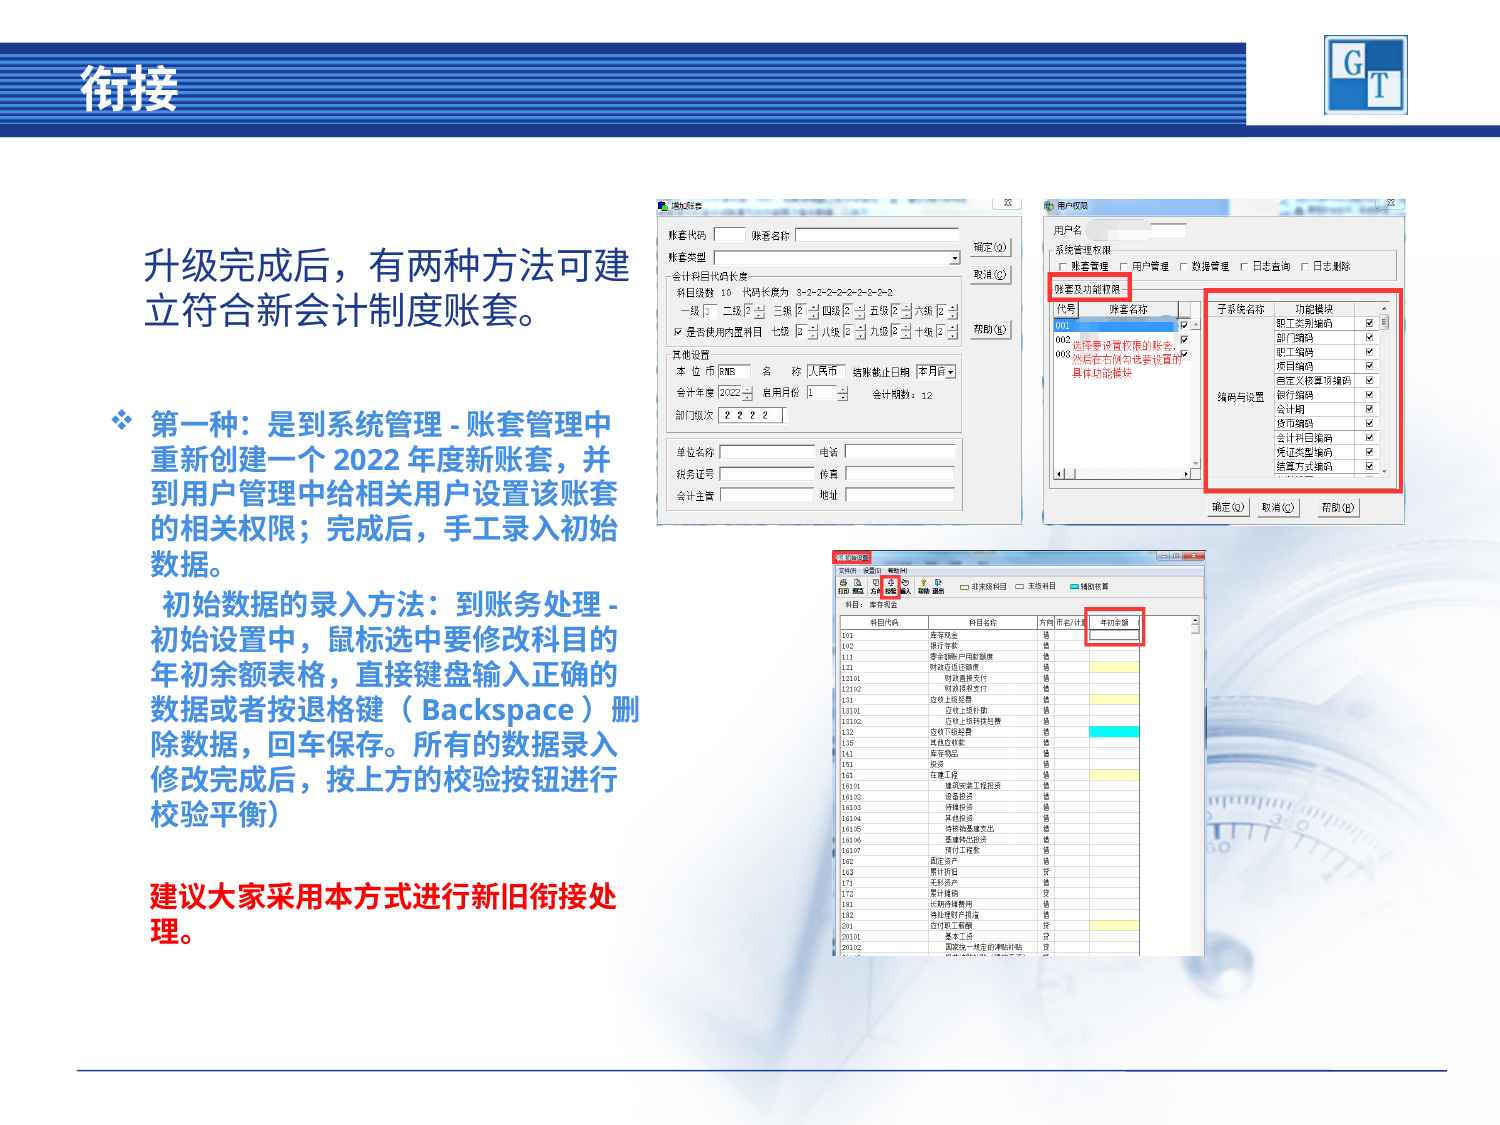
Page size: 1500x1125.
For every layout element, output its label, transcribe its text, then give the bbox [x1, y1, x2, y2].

picture [1324, 35, 1408, 115]
picture [383, 198, 1500, 1125]
text_box 升级完成后，有两种方法可建立符合新会计制度账套。 [128, 234, 650, 340]
list 第一种：是到系统管理-账套管理中重新创建一个2022年度新账套，并到用户管理中给相关用户设置该账套的相关权限；完成后，手工录入初始数据。 初始数据的录入方法：到账务处理-初始设置中，鼠标选中要修改科目的年初余额表格，直接键盘输入正确的数据或者按退格键（Backspace）删除数据，回车保存。所有的数据录入修改完成后，按上方的校验按钮进行校验平衡） 建议大家采用本方式进行新旧衔接处理。 [93, 398, 657, 1055]
title 衔接 [64, 36, 1235, 138]
picture [0, 54, 64, 124]
picture [1235, 54, 1247, 124]
